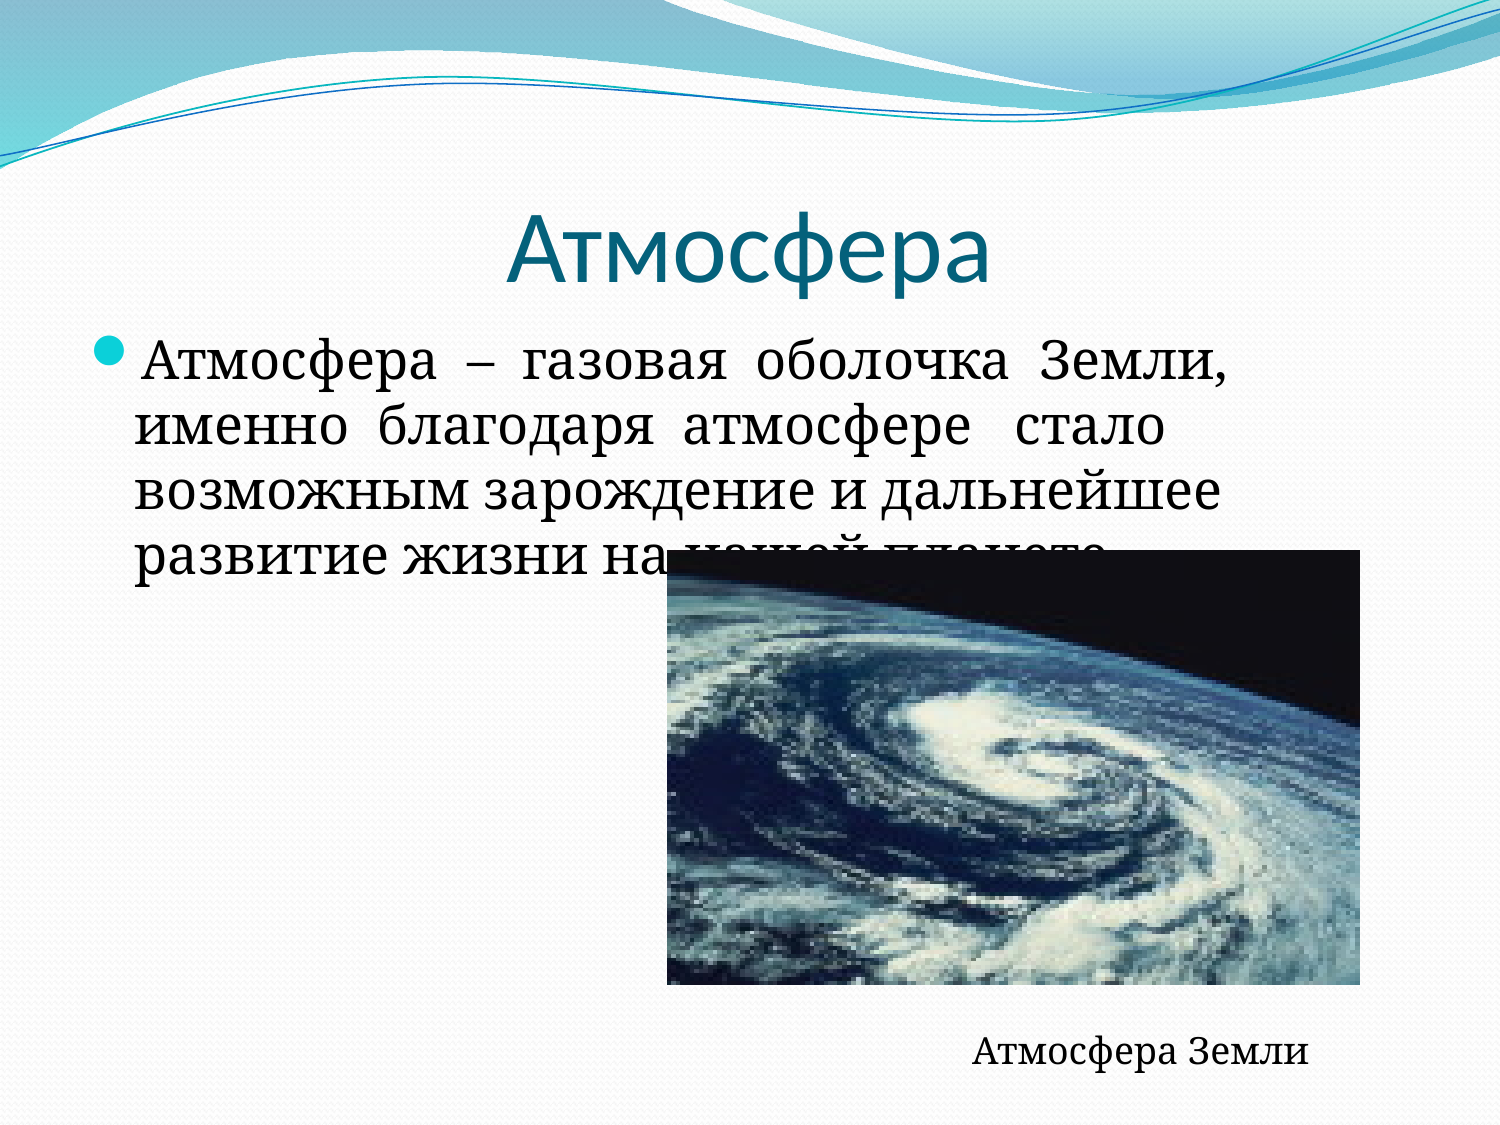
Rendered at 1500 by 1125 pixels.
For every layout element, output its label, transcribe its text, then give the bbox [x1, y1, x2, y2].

text_box Атмосфера Земли [957, 1019, 1324, 1080]
title Атмосфера [75, 115, 1425, 303]
list Атмосфера – газовая оболочка Земли, именно благодаря атмосфере стало возможным зарождение и дальнейшее развитие жизни на нашей планете. [75, 317, 1425, 1038]
picture [667, 550, 1360, 985]
